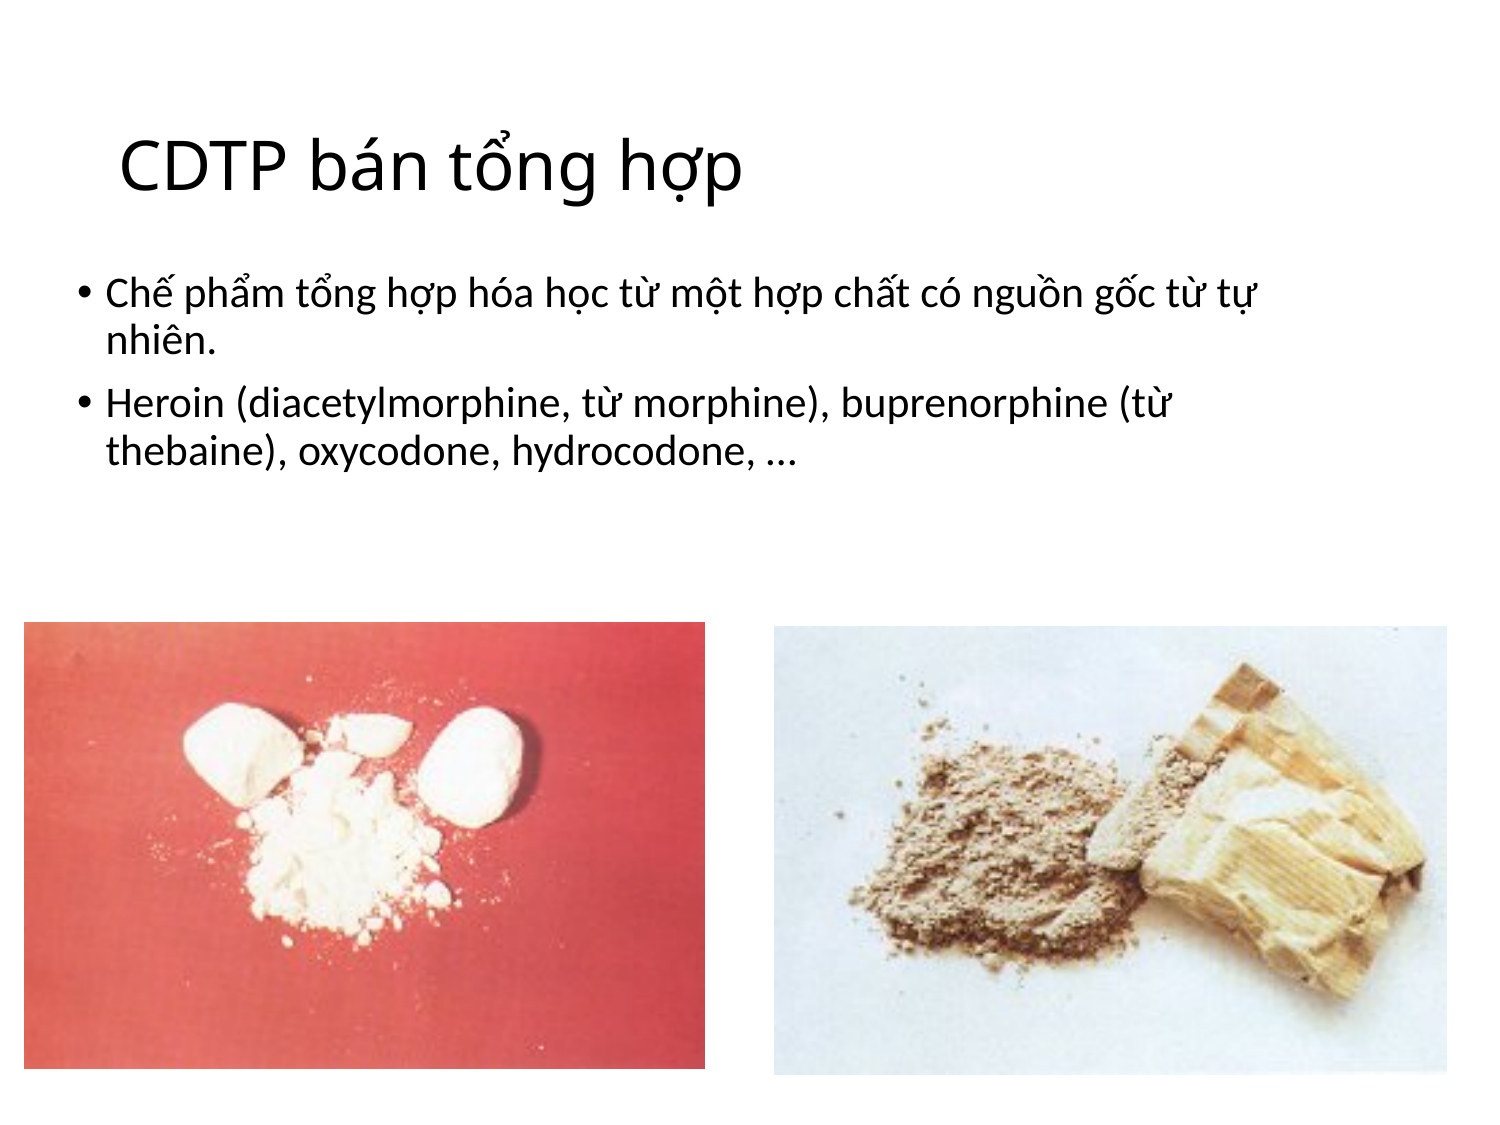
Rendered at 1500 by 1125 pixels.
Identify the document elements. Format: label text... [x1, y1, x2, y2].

title CDTP bán tổng hợp [103, 59, 1397, 278]
picture [774, 626, 1447, 1075]
list Chế phẩm tổng hợp hóa học từ một hợp chất có nguồn gốc từ tự nhiên. Heroin (diacetylmorphine, từ morphine), buprenorphine (từ thebaine), oxycodone, hydrocodone, … [62, 262, 1279, 1051]
picture [24, 622, 705, 1069]
